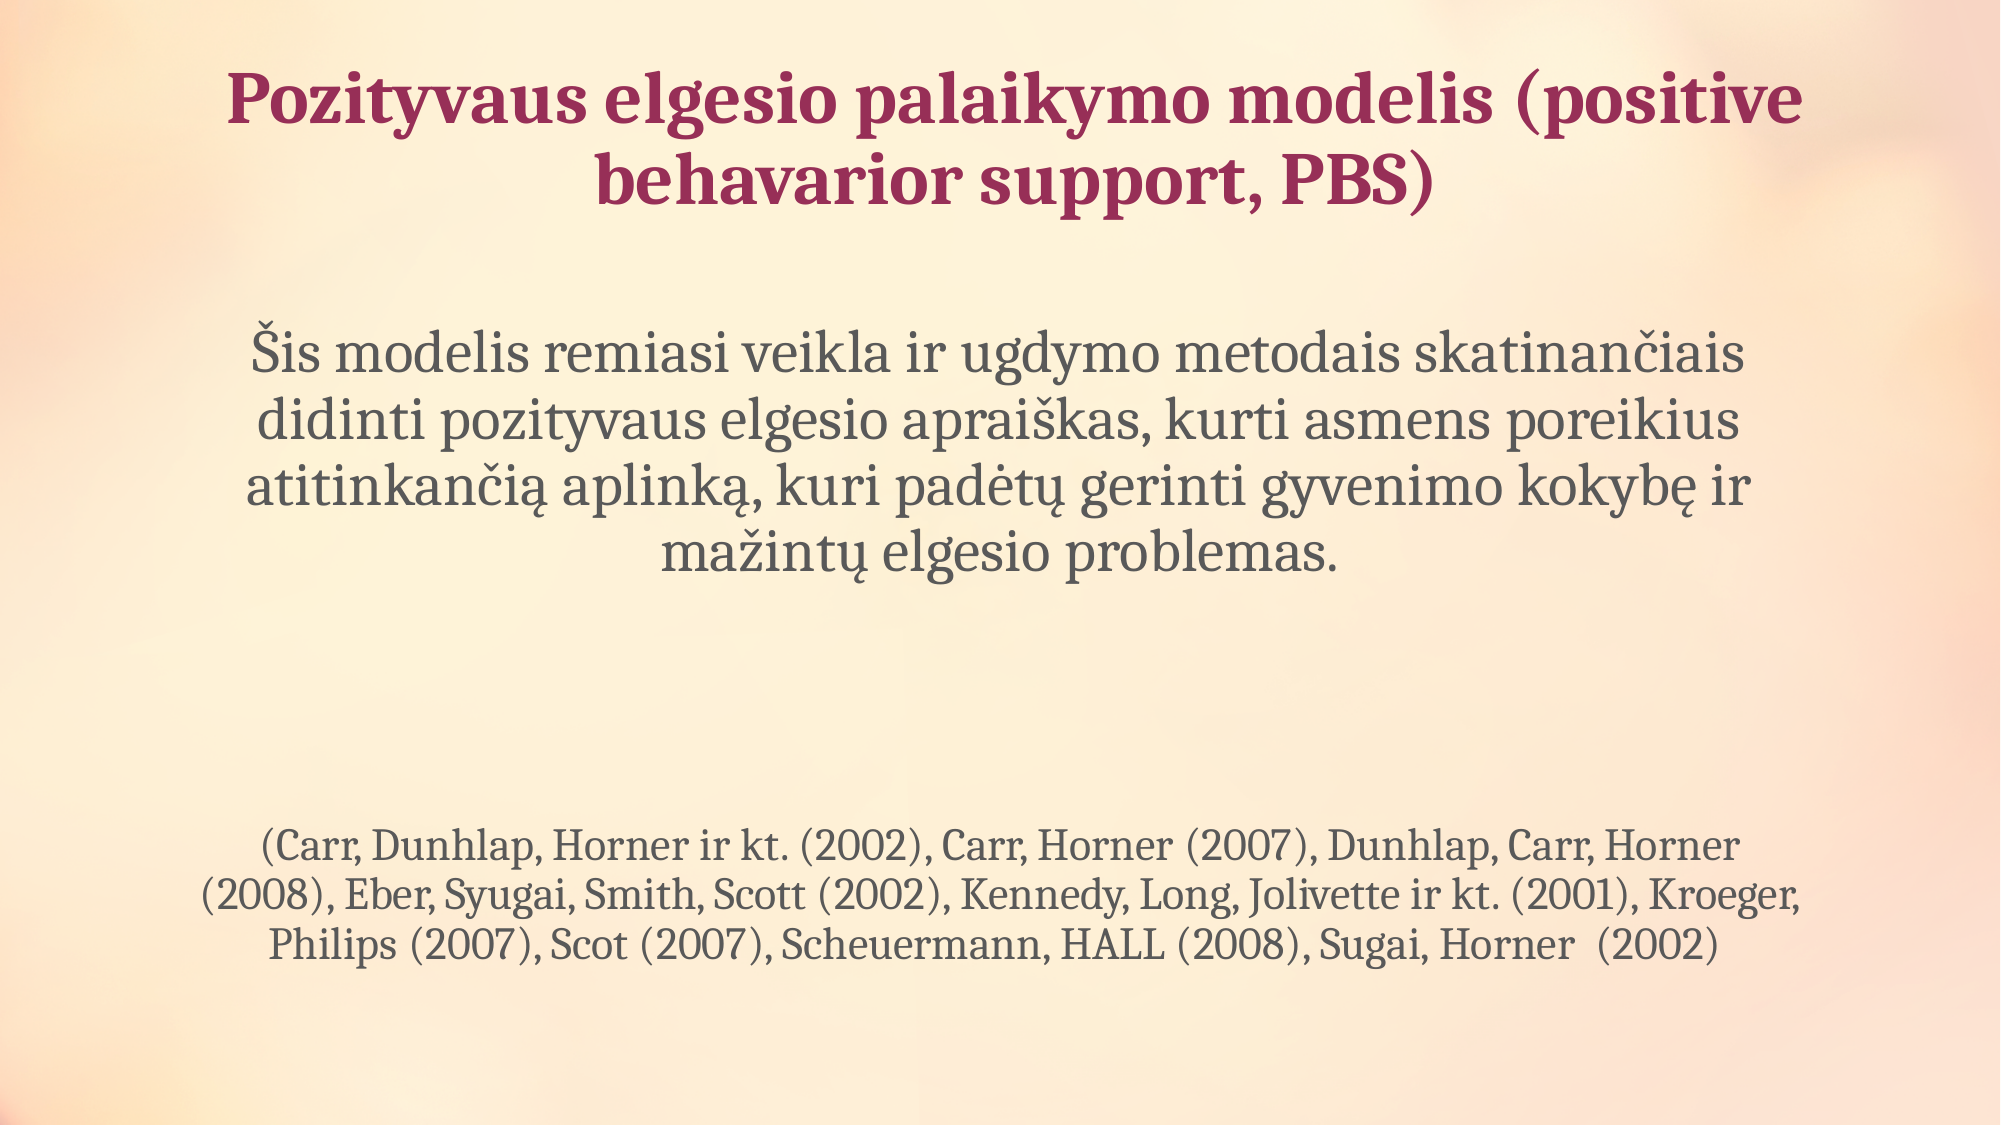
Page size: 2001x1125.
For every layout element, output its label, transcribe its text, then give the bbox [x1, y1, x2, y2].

picture [0, 0, 2001, 1125]
list Šis modelis remiasi veikla ir ugdymo metodais skatinančiais didinti pozityvaus elgesio apraiškas, kurti asmens poreikius atitinkančią aplinką, kuri padėtų gerinti gyvenimo kokybę ir mažintų elgesio problemas. (Carr, Dunhlap, Horner ir kt. (2002), Carr, Horner (2007), Dunhlap, Carr, Horner (2008), Eber, Syugai, Smith, Scott (2002), Kennedy, Long, Jolivette ir kt. (2001), Kroeger, Philips (2007), Scot (2007), Scheuermann, HALL (2008), Sugai, Horner (2002) [174, 312, 1826, 1013]
title Pozityvaus elgesio palaikymo modelis (positive behavarior support, PBS) [84, 35, 1949, 229]
